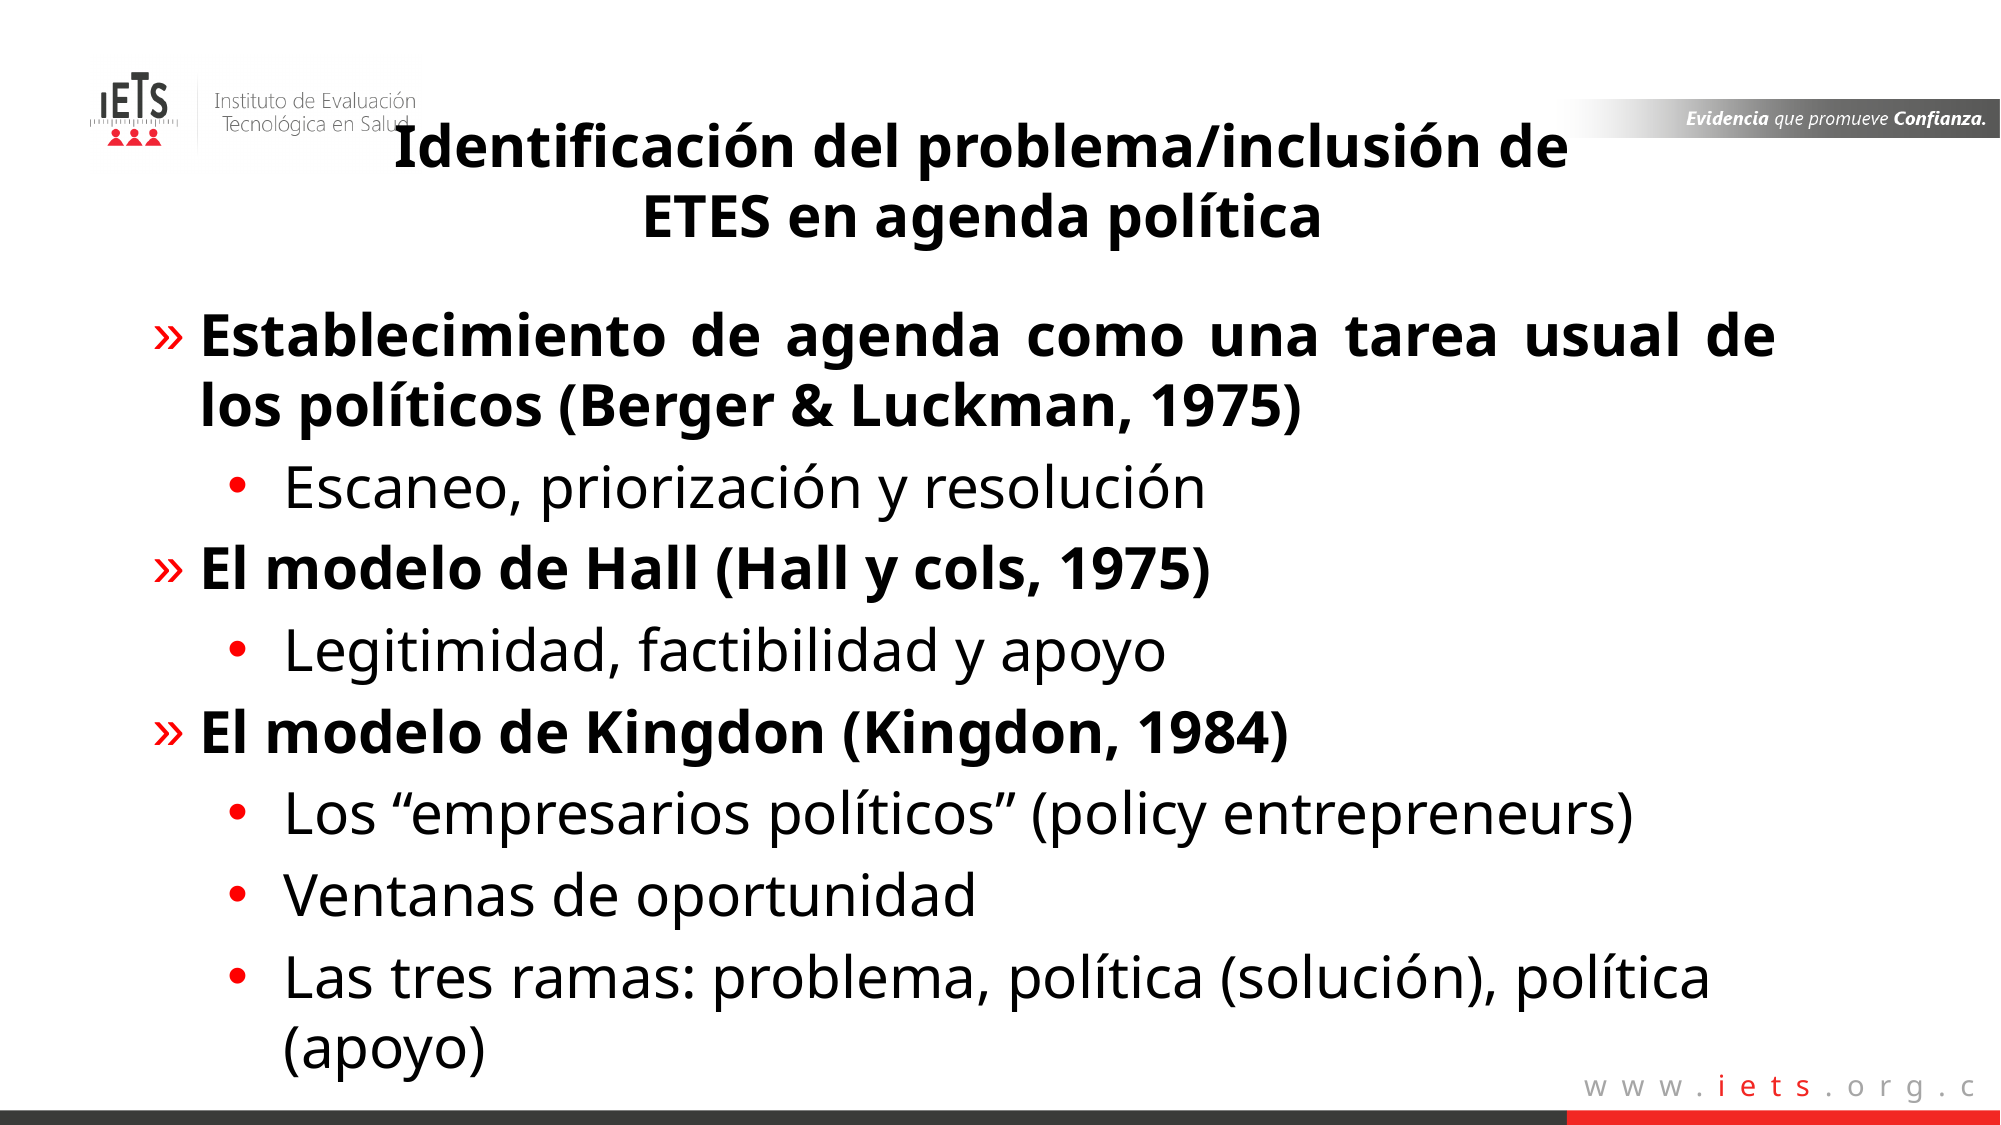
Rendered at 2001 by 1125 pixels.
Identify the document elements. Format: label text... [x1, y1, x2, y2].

text_box Identificación del problema/inclusión de ETES en agenda política [350, 101, 1615, 208]
text_box Establecimiento de agenda como una tarea usual de los políticos (Berger & Luckman, 1975) Escaneo, priorización y resolución El modelo de Hall (Hall y cols, 1975) Legitimidad, factibilidad y apoyo El modelo de Kingdon (Kingdon, 1984) Los “empresarios políticos” (policy entrepreneurs) Ventanas de oportunidad Las tres ramas: problema, política (solución), política (apoyo) [137, 290, 1792, 899]
picture [90, 54, 422, 174]
list [131, 302, 1786, 911]
picture [1546, 99, 2000, 138]
